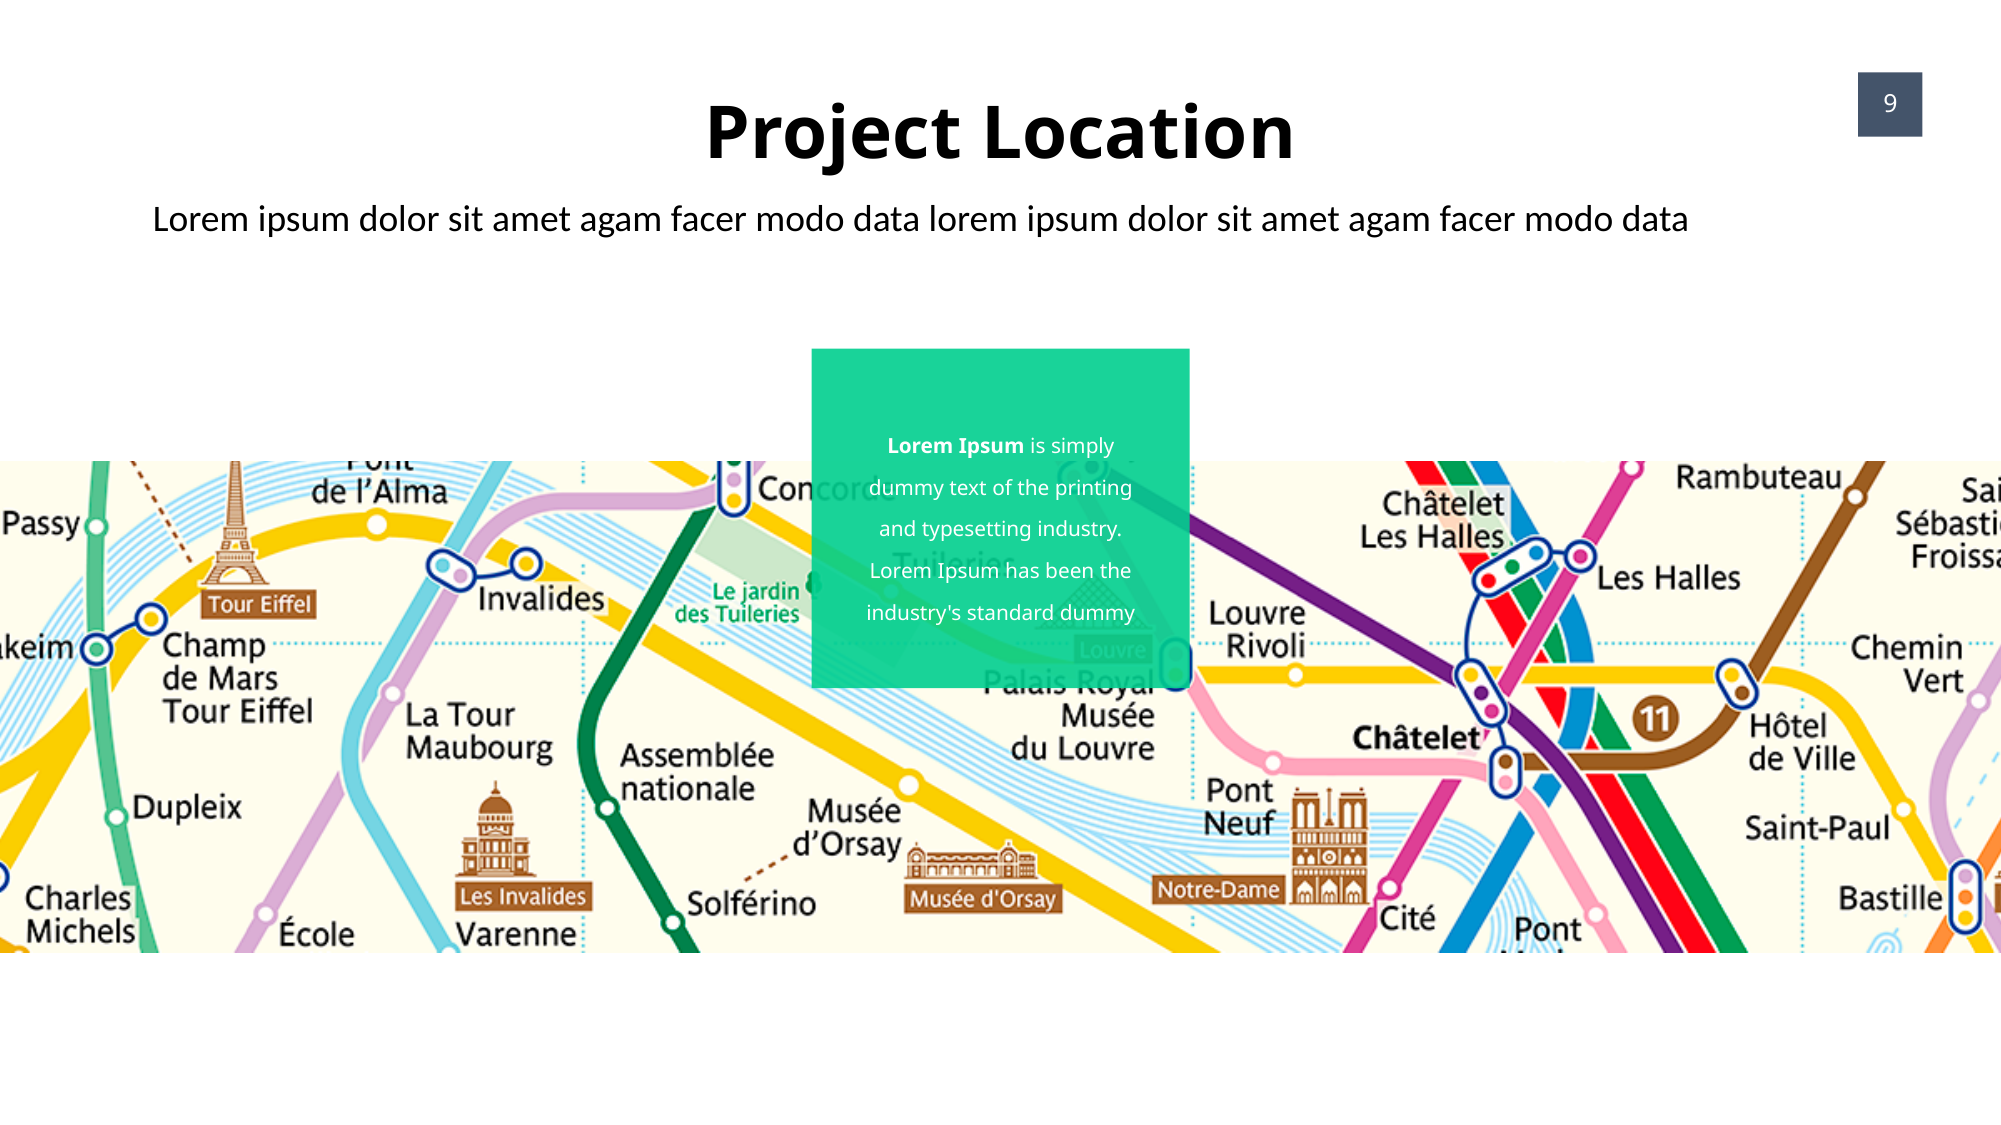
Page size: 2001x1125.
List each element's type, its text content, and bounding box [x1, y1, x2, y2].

title Project Location [138, 78, 1864, 191]
slide_number 9 [1864, 78, 1927, 130]
text_box Lorem Ipsum is simply dummy text of the printing and typesetting industry. Lorem Ipsum has been the industry's standard dummy [848, 408, 1153, 461]
picture [0, 461, 2001, 953]
subtitle Lorem ipsum dolor sit amet agam facer modo data lorem ipsum dolor sit amet agam facer modo data [138, 191, 1864, 227]
text_box [811, 348, 1191, 461]
